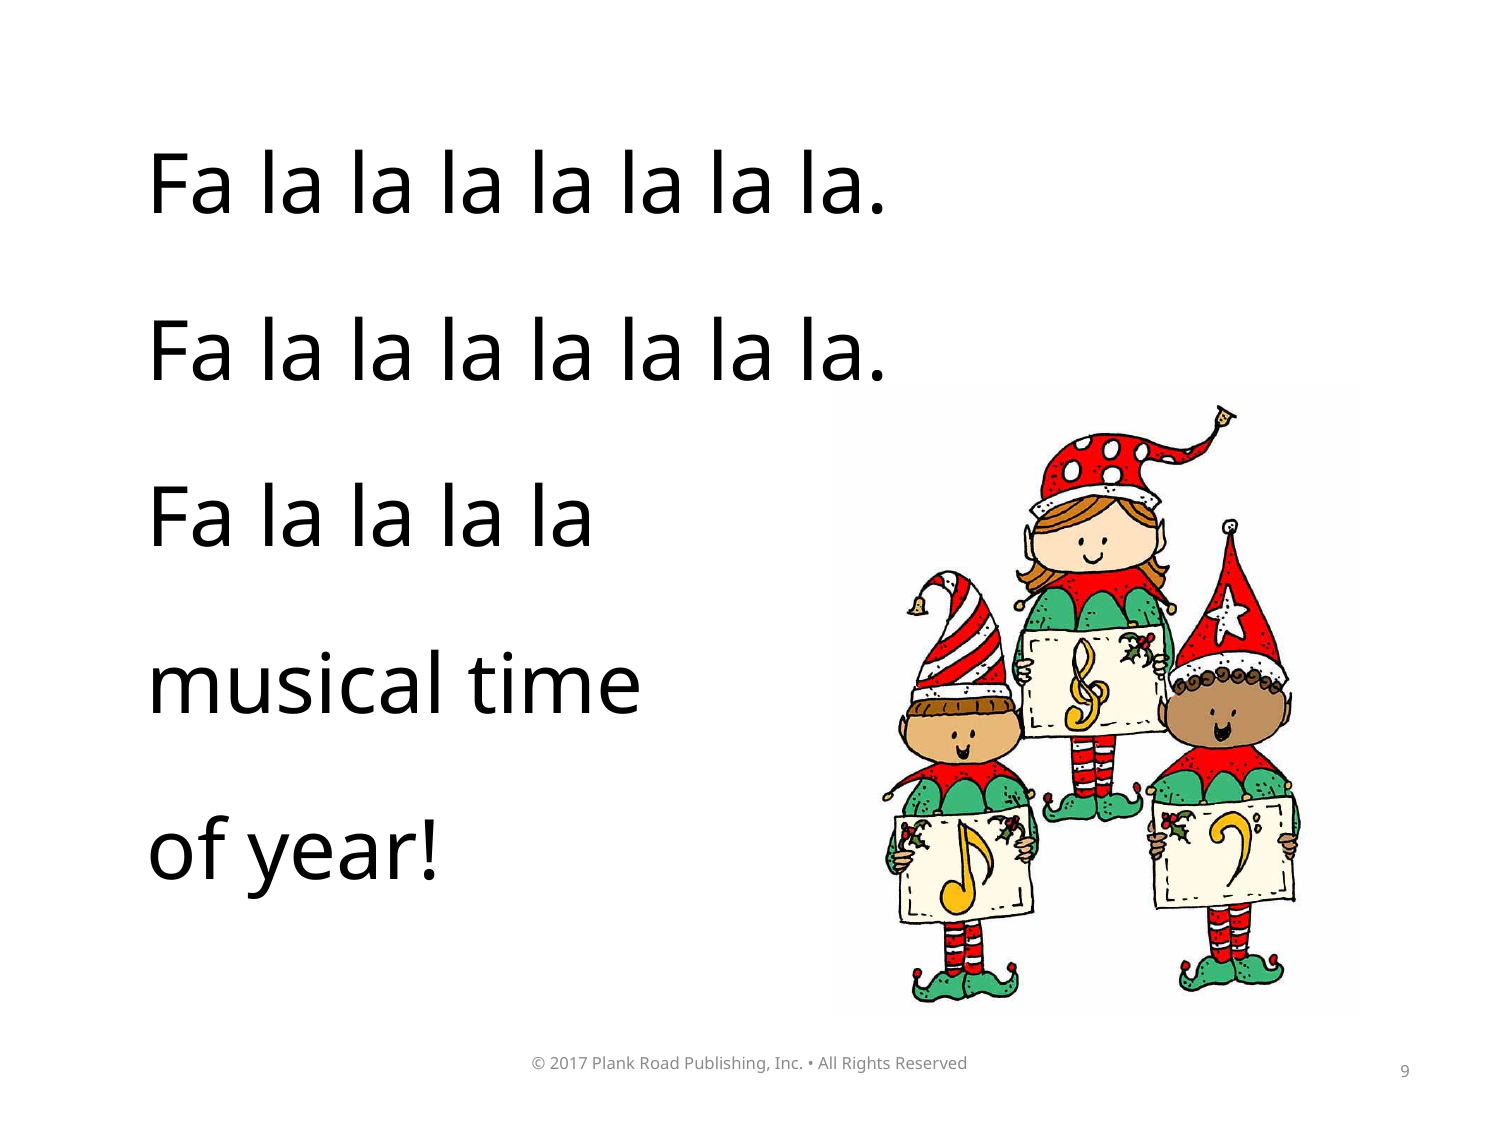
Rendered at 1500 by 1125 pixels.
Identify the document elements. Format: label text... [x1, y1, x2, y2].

picture [831, 386, 1361, 1014]
slide_number 9 [1074, 1042, 1425, 1103]
list Fa la la la la la la la. Fa la la la la la la la. Fa la la la la musical time of year! [132, 72, 1425, 1014]
